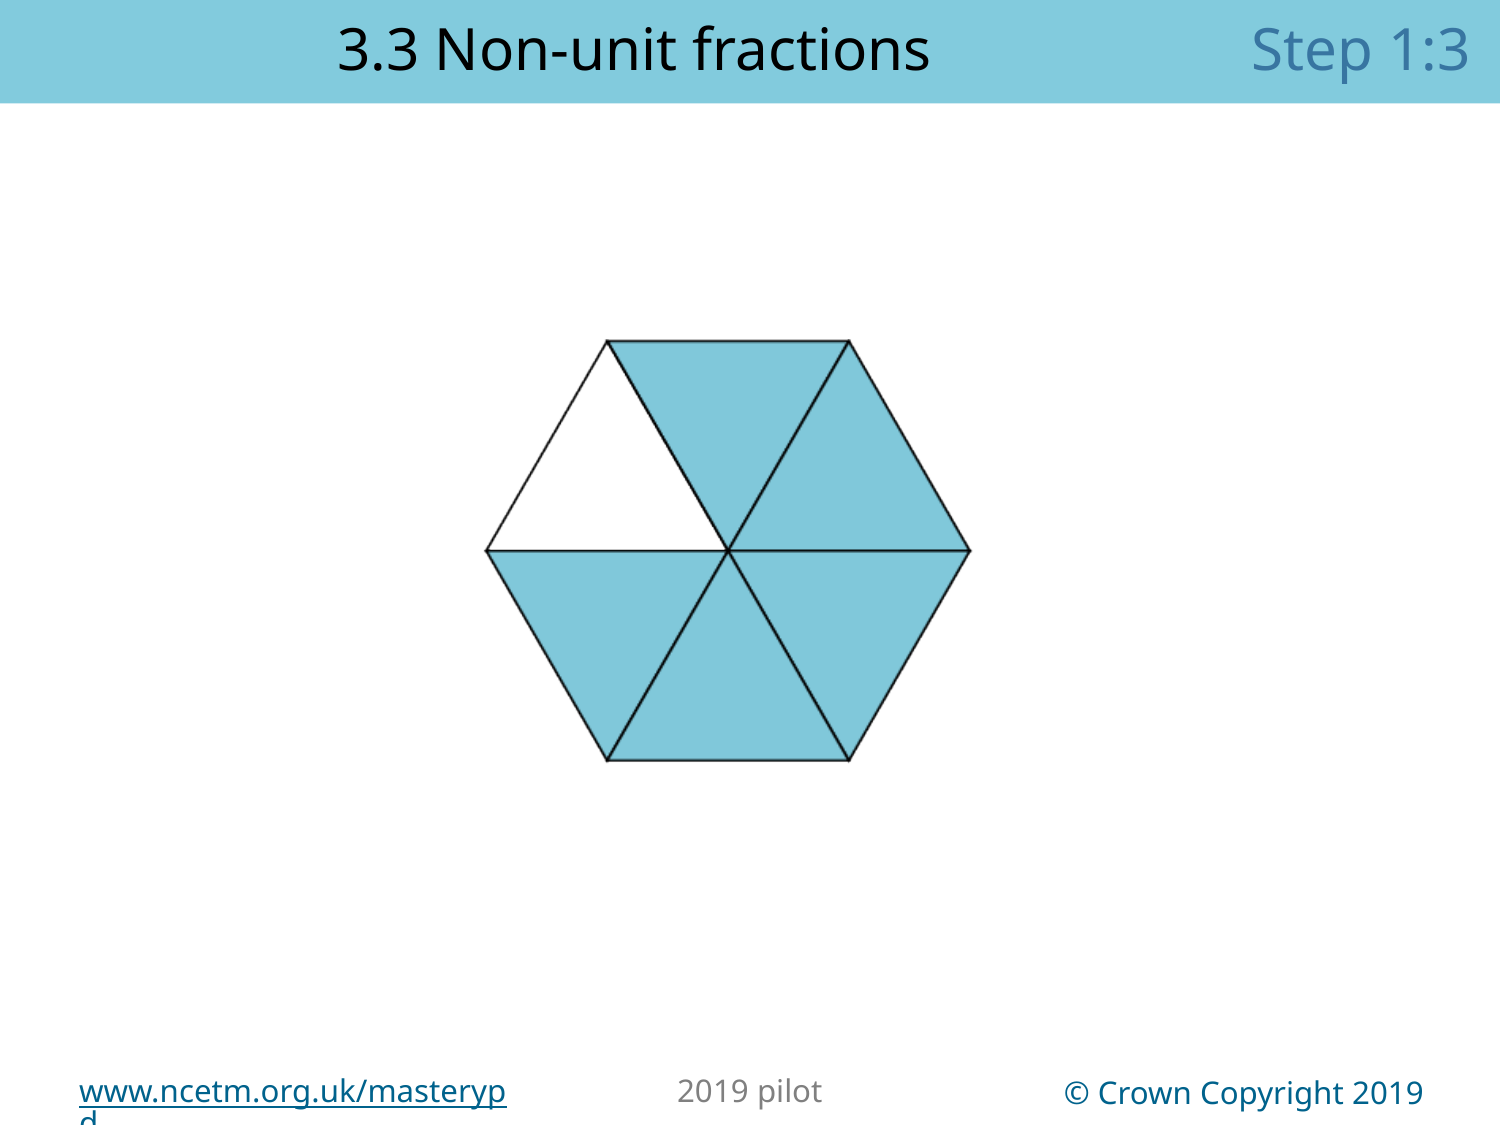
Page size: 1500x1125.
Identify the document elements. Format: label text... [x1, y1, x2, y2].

picture [101, 339, 1399, 786]
list 3.3 Non-unit fractions Step 1:3 [0, 0, 1500, 104]
